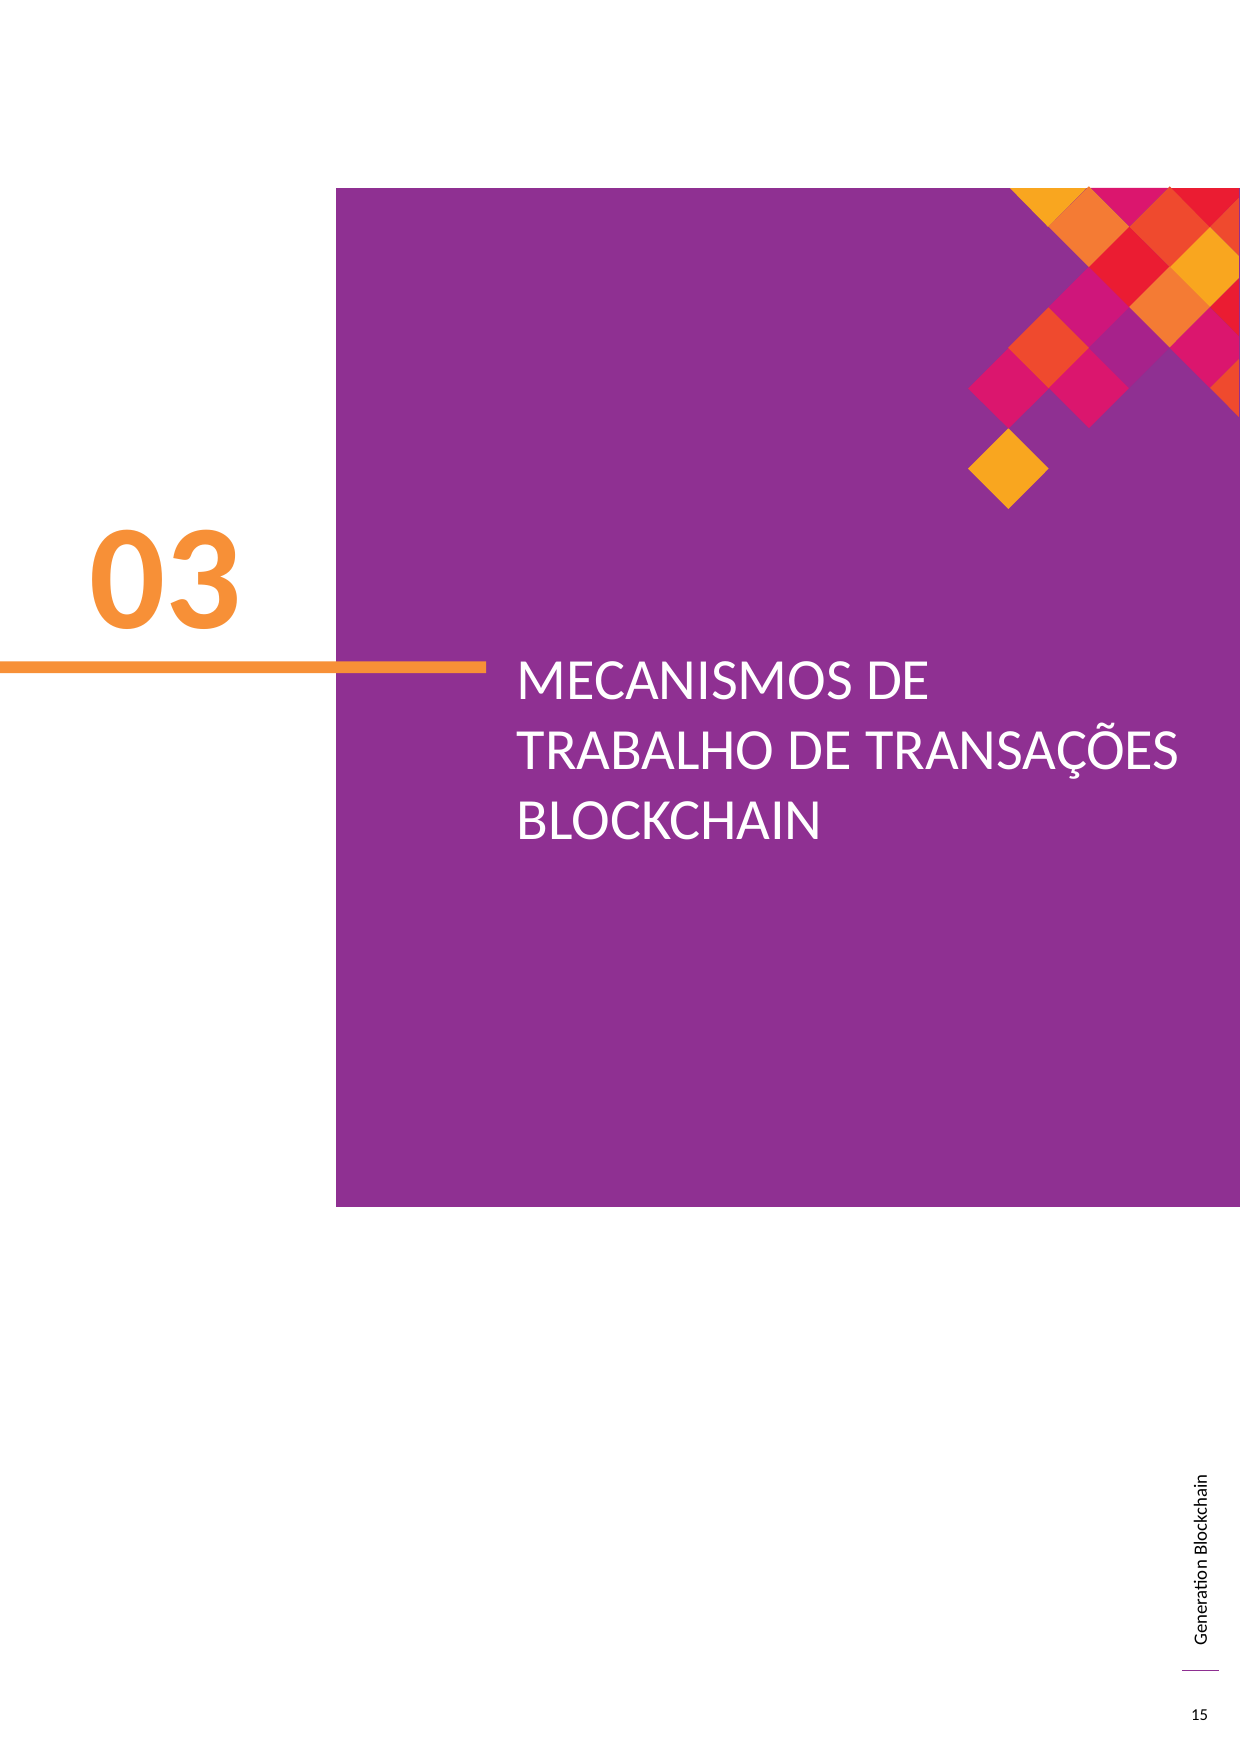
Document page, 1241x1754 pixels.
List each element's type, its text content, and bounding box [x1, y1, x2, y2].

list 03 [74, 471, 375, 727]
slide_number 15 [1170, 1692, 1229, 1736]
list MECANISMOS DE TRABALHO DE TRANSAÇÕES BLOCKCHAIN [501, 634, 1198, 813]
